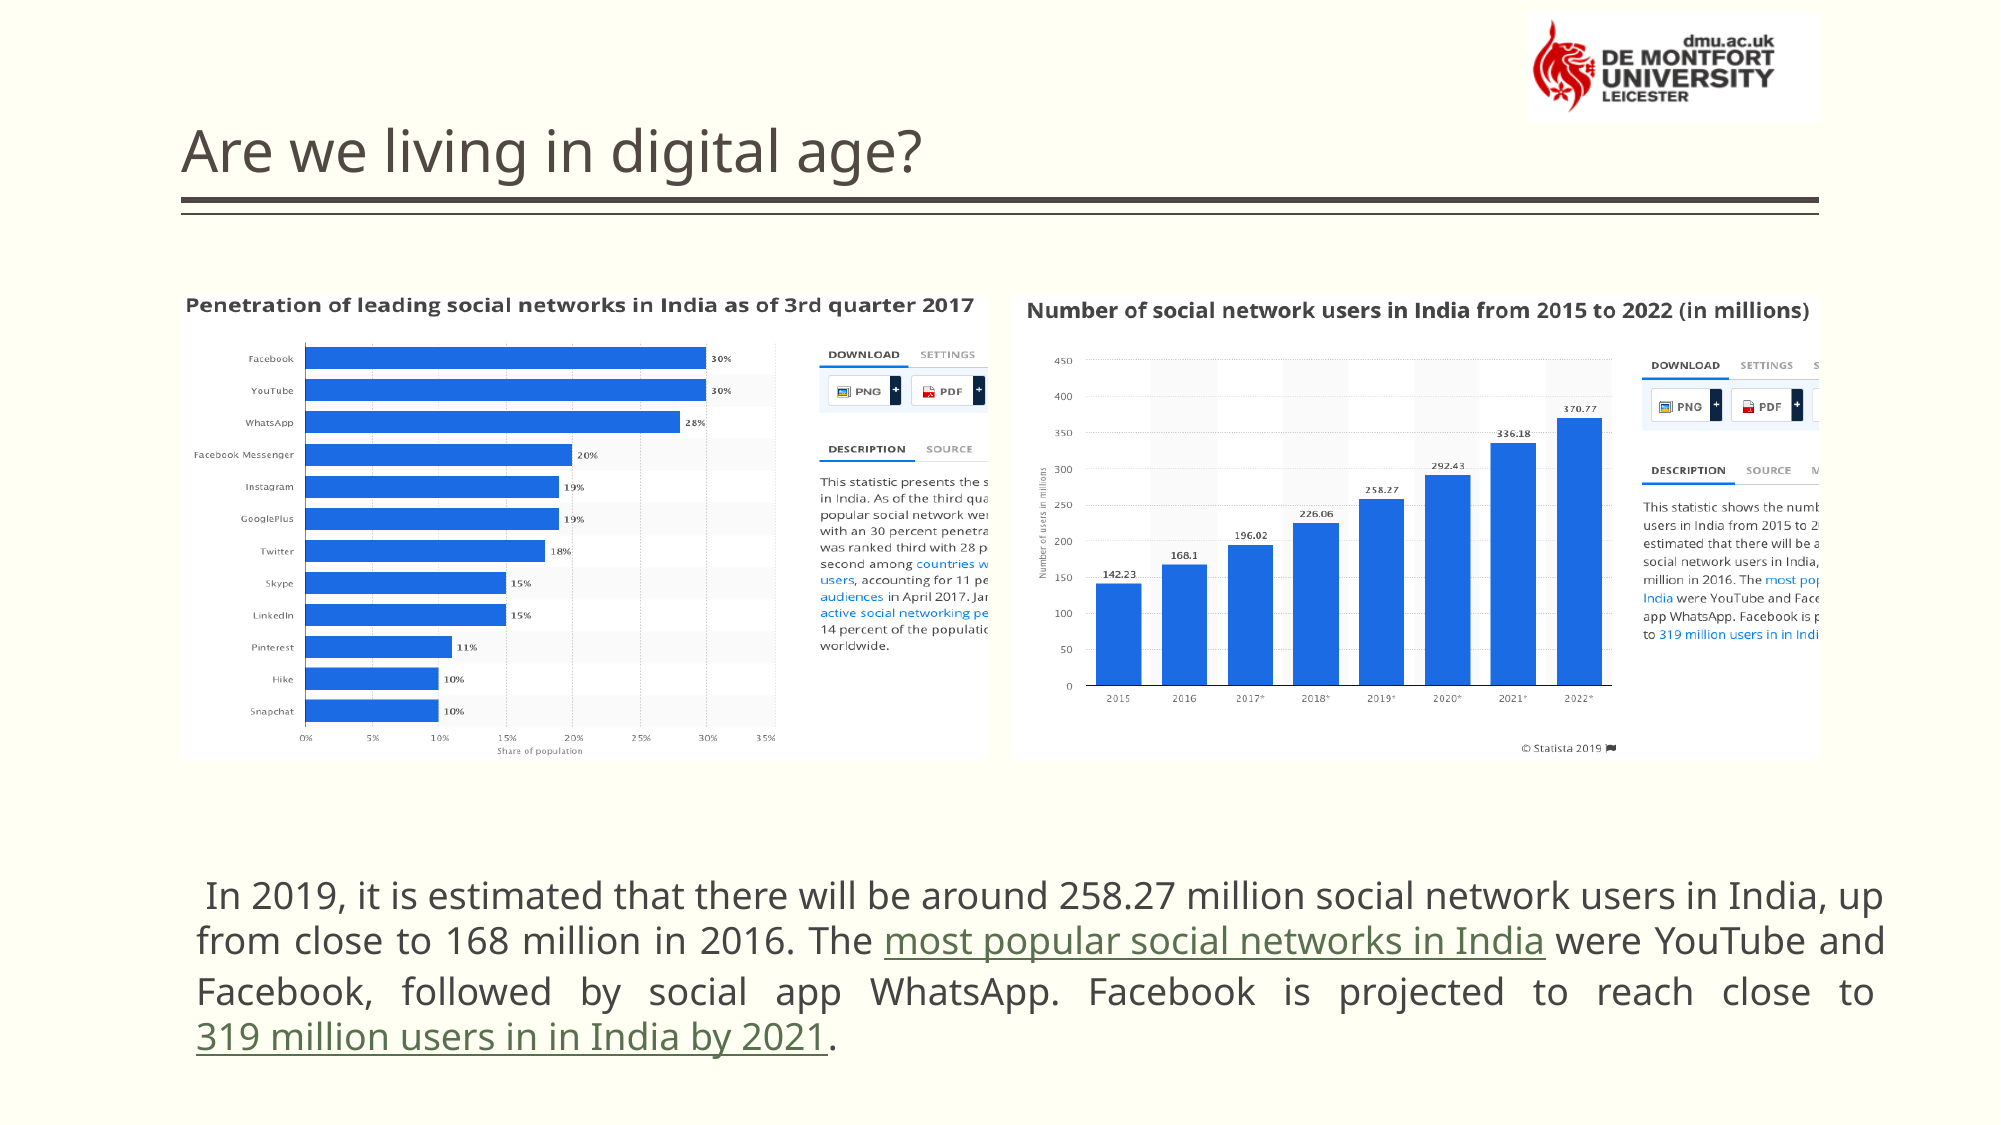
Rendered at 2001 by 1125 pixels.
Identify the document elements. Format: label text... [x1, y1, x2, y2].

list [1012, 296, 1819, 761]
picture [1527, 12, 1819, 122]
title Are we living in digital age? [181, 12, 1819, 193]
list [181, 296, 988, 761]
text_box In 2019, it is estimated that there will be around 258.27 million social network users in India, up from close to 168 million in 2016. The most popular social networks in India were YouTube and Facebook, followed by social app WhatsApp. Facebook is projected to reach close to 319 million users in in India by 2021. [181, 864, 1902, 1072]
